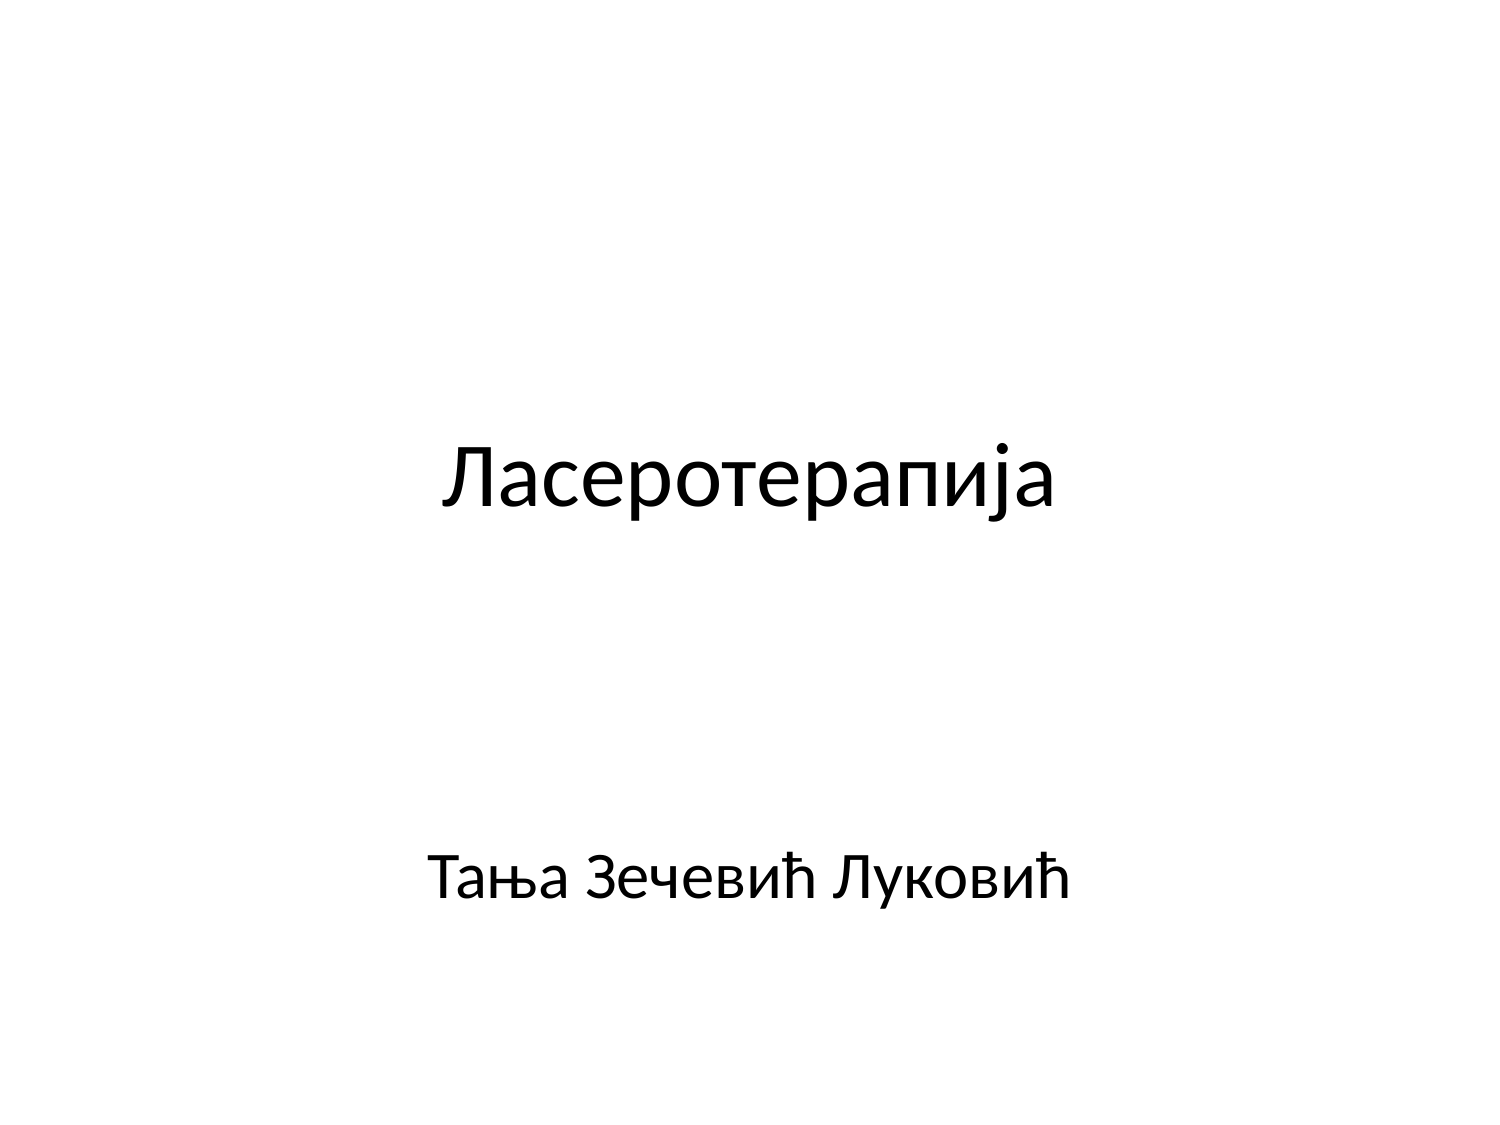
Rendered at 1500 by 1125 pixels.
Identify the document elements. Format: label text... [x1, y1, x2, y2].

title Ласеротерапија [112, 349, 1388, 591]
subtitle Тања Зечевић Луковић [225, 637, 1275, 925]
